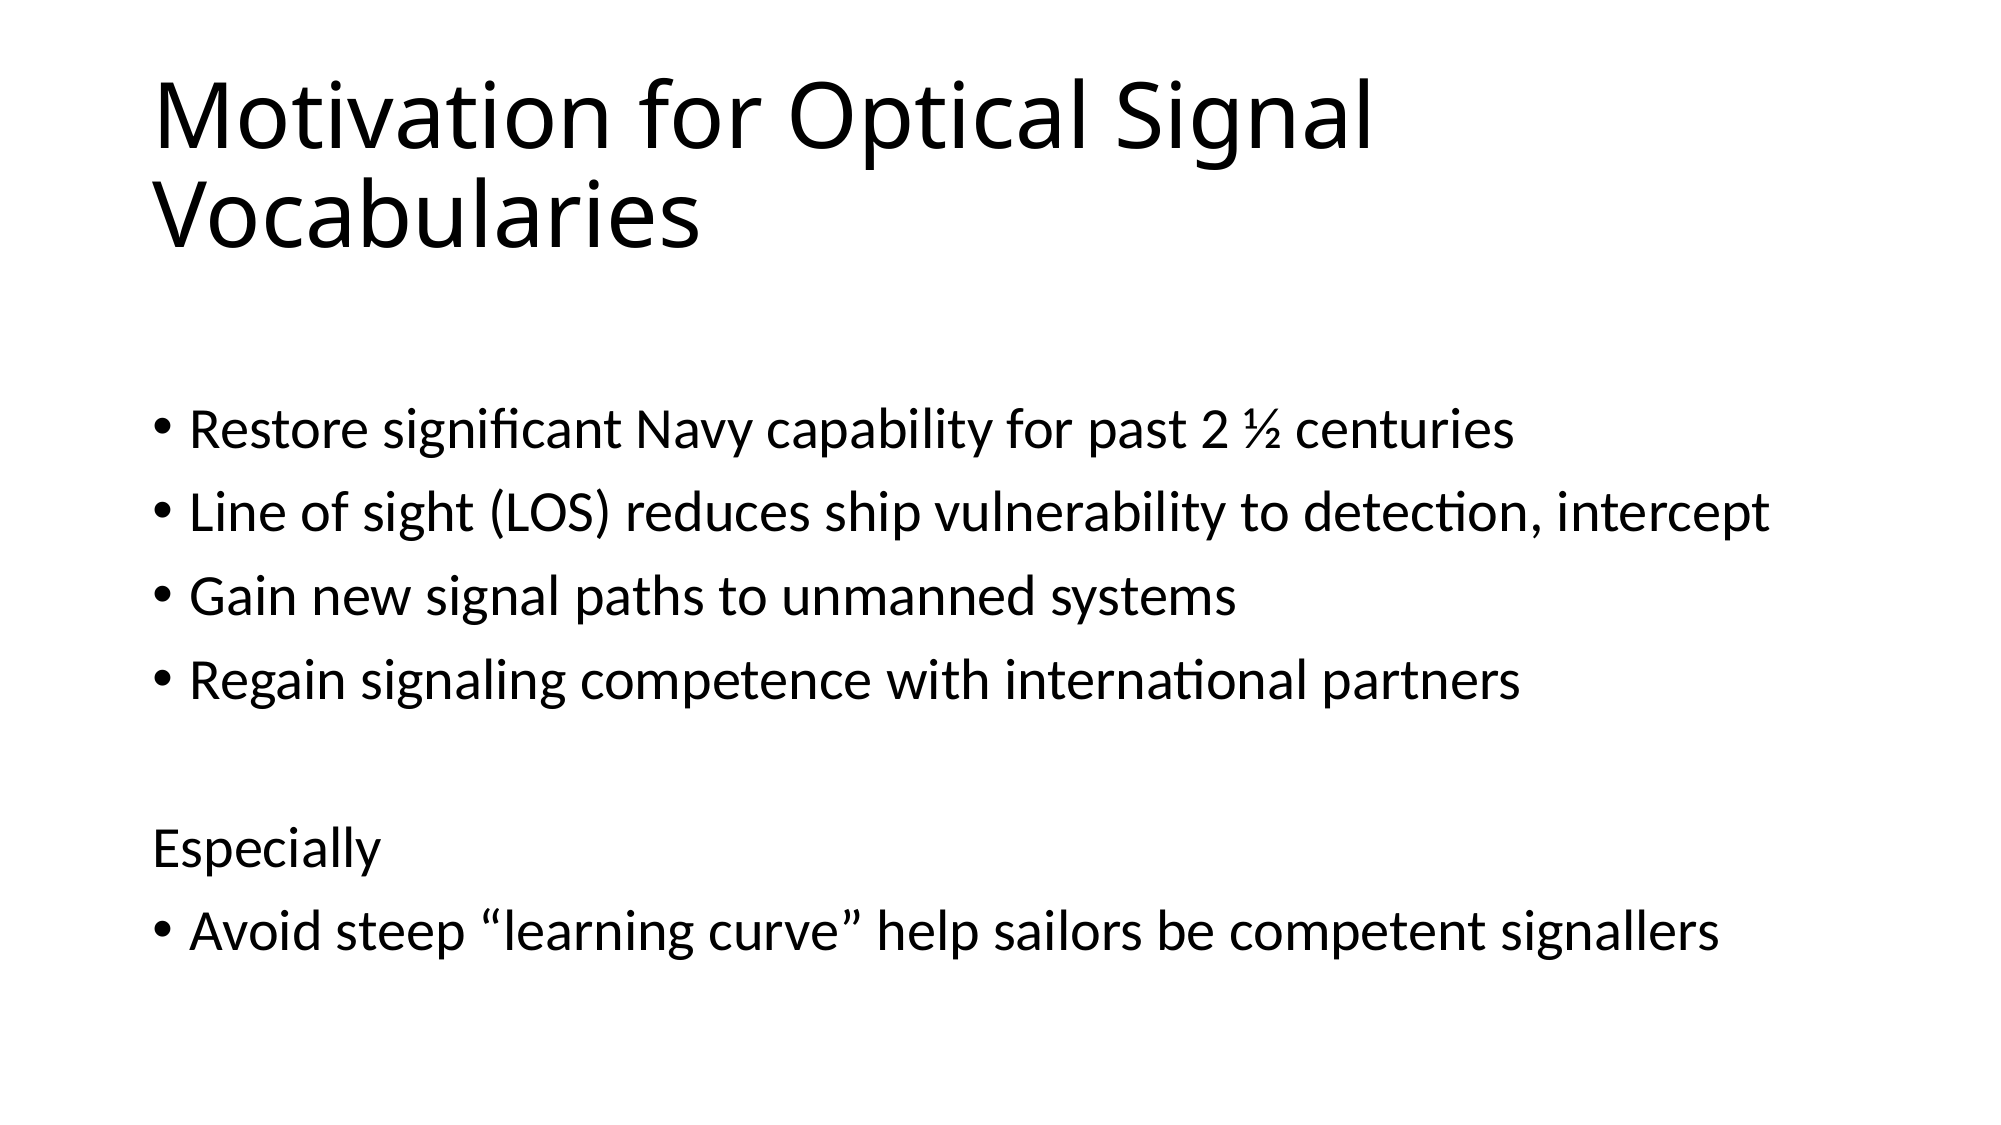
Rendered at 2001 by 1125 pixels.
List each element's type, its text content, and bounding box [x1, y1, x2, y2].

list Restore significant Navy capability for past 2 ½ centuries Line of sight (LOS) reduces ship vulnerability to detection, intercept Gain new signal paths to unmanned systems Regain signaling competence with international partners Especially Avoid steep “learning curve” help sailors be competent signallers [137, 299, 1863, 1014]
title Motivation for Optical Signal Vocabularies [137, 59, 1863, 278]
